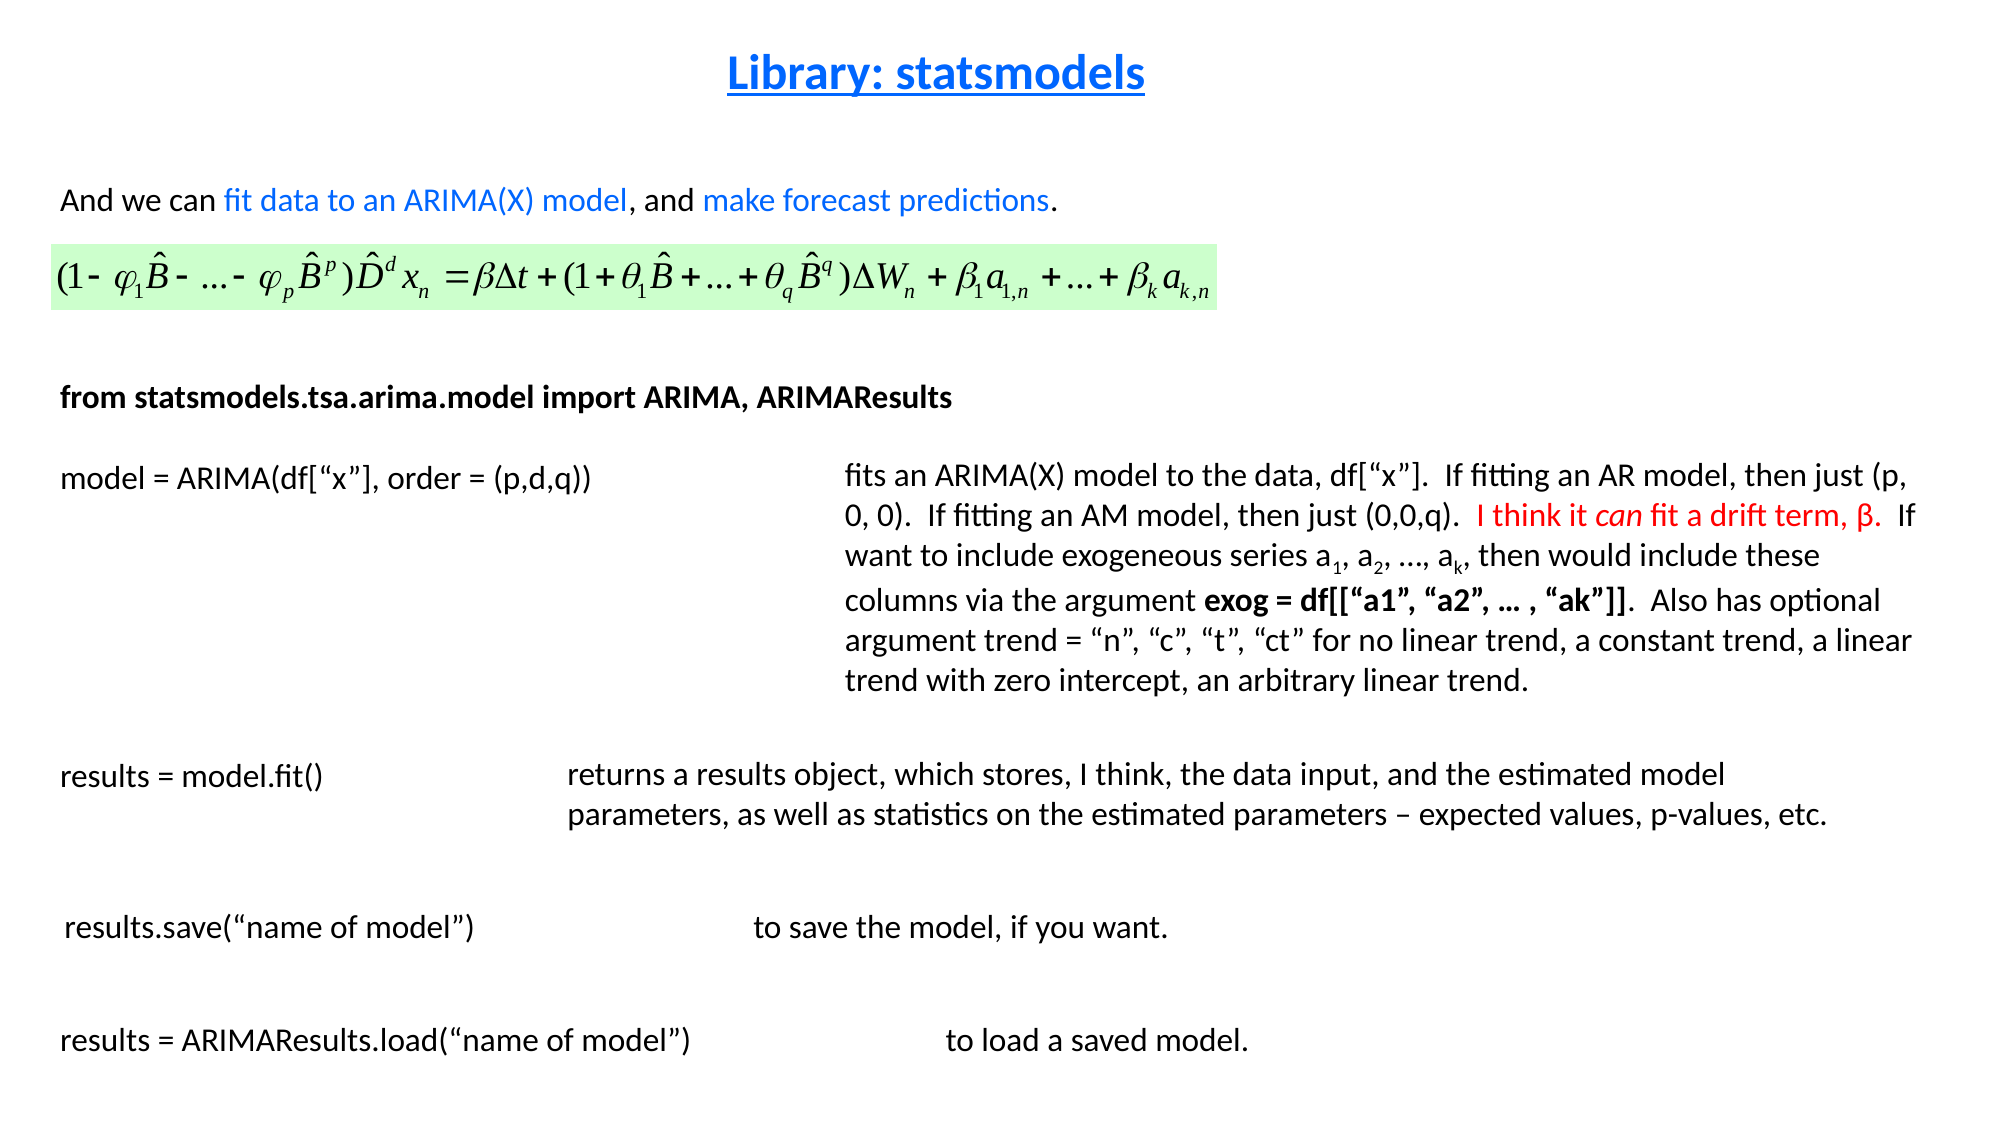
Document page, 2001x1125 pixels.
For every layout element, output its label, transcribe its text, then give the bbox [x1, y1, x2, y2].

text_box results = ARIMAResults.load(“name of model”) [45, 1010, 735, 1066]
text_box from statsmodels.tsa.arima.model import ARIMA, ARIMAResults [45, 367, 1000, 423]
text_box Library: statsmodels [712, 32, 1161, 108]
text_box to save the model, if you want. [738, 897, 1590, 953]
text_box returns a results object, which stores, I think, the data input, and the estimated model parameters, as well as statistics on the estimated parameters – expected values, p-values, etc. [552, 744, 1872, 839]
text_box to load a saved model. [930, 1010, 1302, 1066]
text_box model = ARIMA(df[“x”], order = (p,d,q)) [45, 448, 642, 504]
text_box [51, 244, 1217, 311]
text_box fits an ARIMA(X) model to the data, df[“x”]. If fitting an AR model, then just (p, 0, 0). If fitting an AM model, then just (0,0,q). I think it can fit a drift term, β. If want to include exogeneous series a1, a2, …, ak, then would include these columns via the argument exog = df[[“a1”, “a2”, … , “ak”]]. Also has optional argument trend = “n”, “c”, “t”, “ct” for no linear trend, a constant trend, a linear trend with zero intercept, an arbitrary linear trend. [829, 445, 1955, 706]
text_box results.save(“name of model”) [49, 897, 518, 953]
text_box results = model.fit() [45, 746, 367, 802]
text_box And we can fit data to an ARIMA(X) model, and make forecast predictions. [45, 170, 1144, 226]
